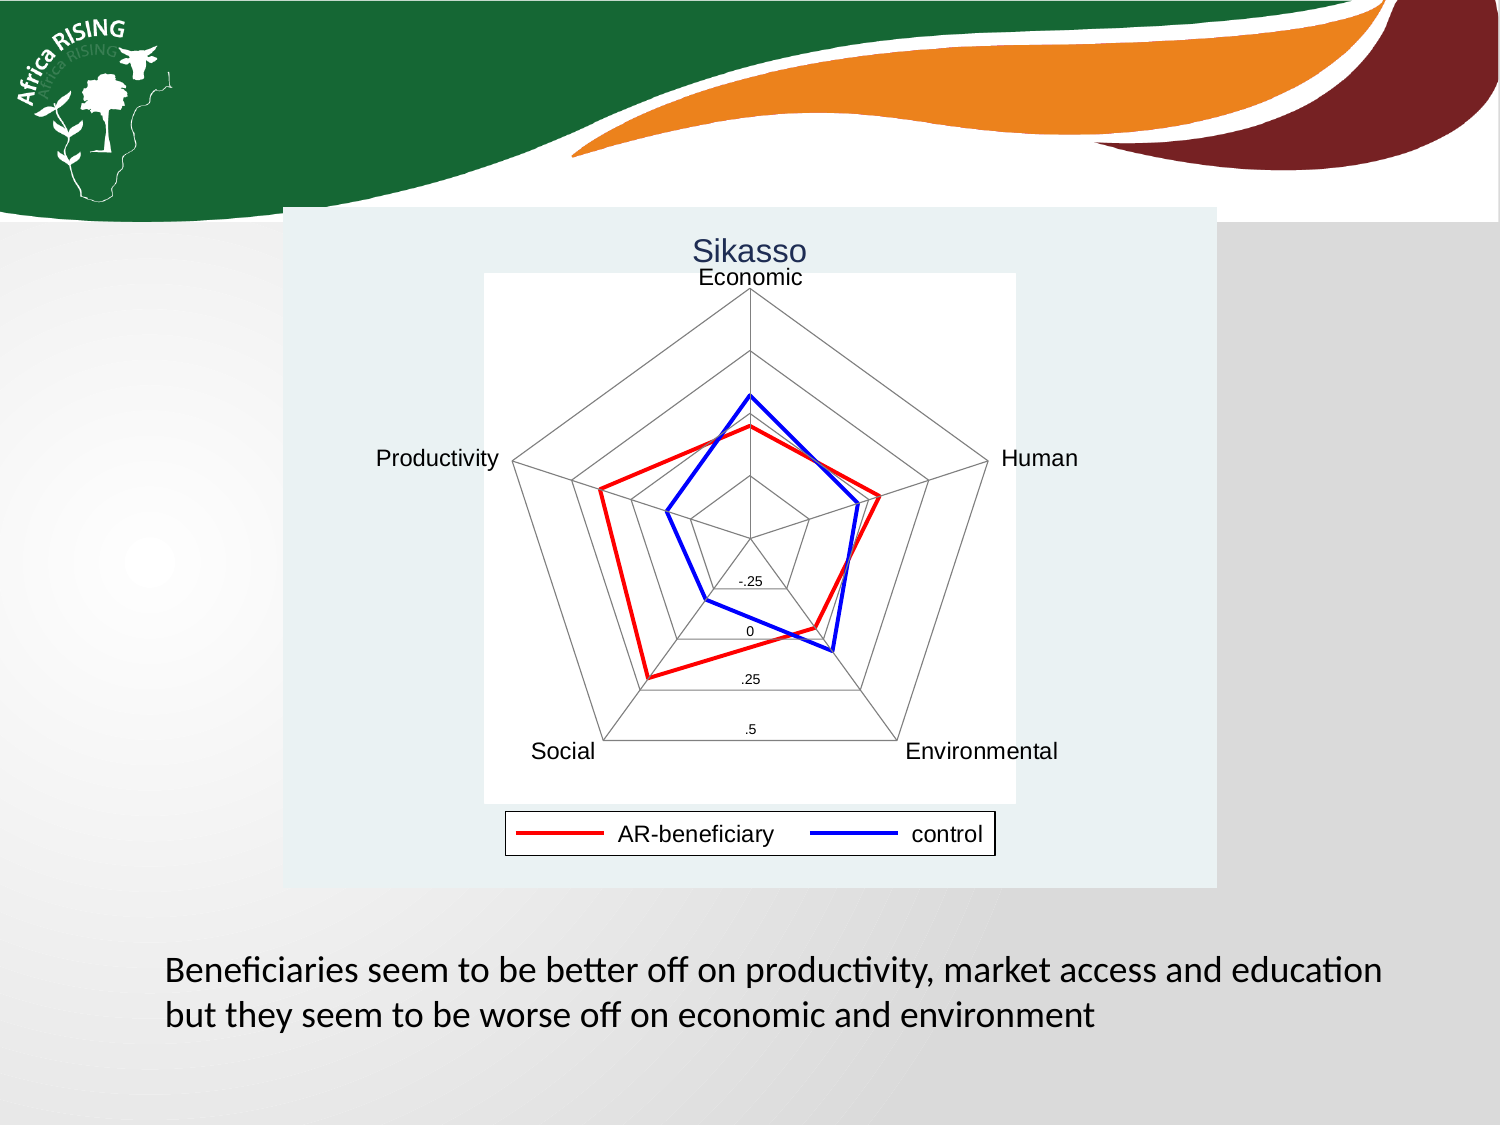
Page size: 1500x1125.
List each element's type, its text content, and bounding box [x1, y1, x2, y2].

text_box Beneficiaries seem to be better off on productivity, market access and education but they seem to be worse off on economic and environment [149, 937, 1413, 1043]
picture [0, 0, 1499, 896]
